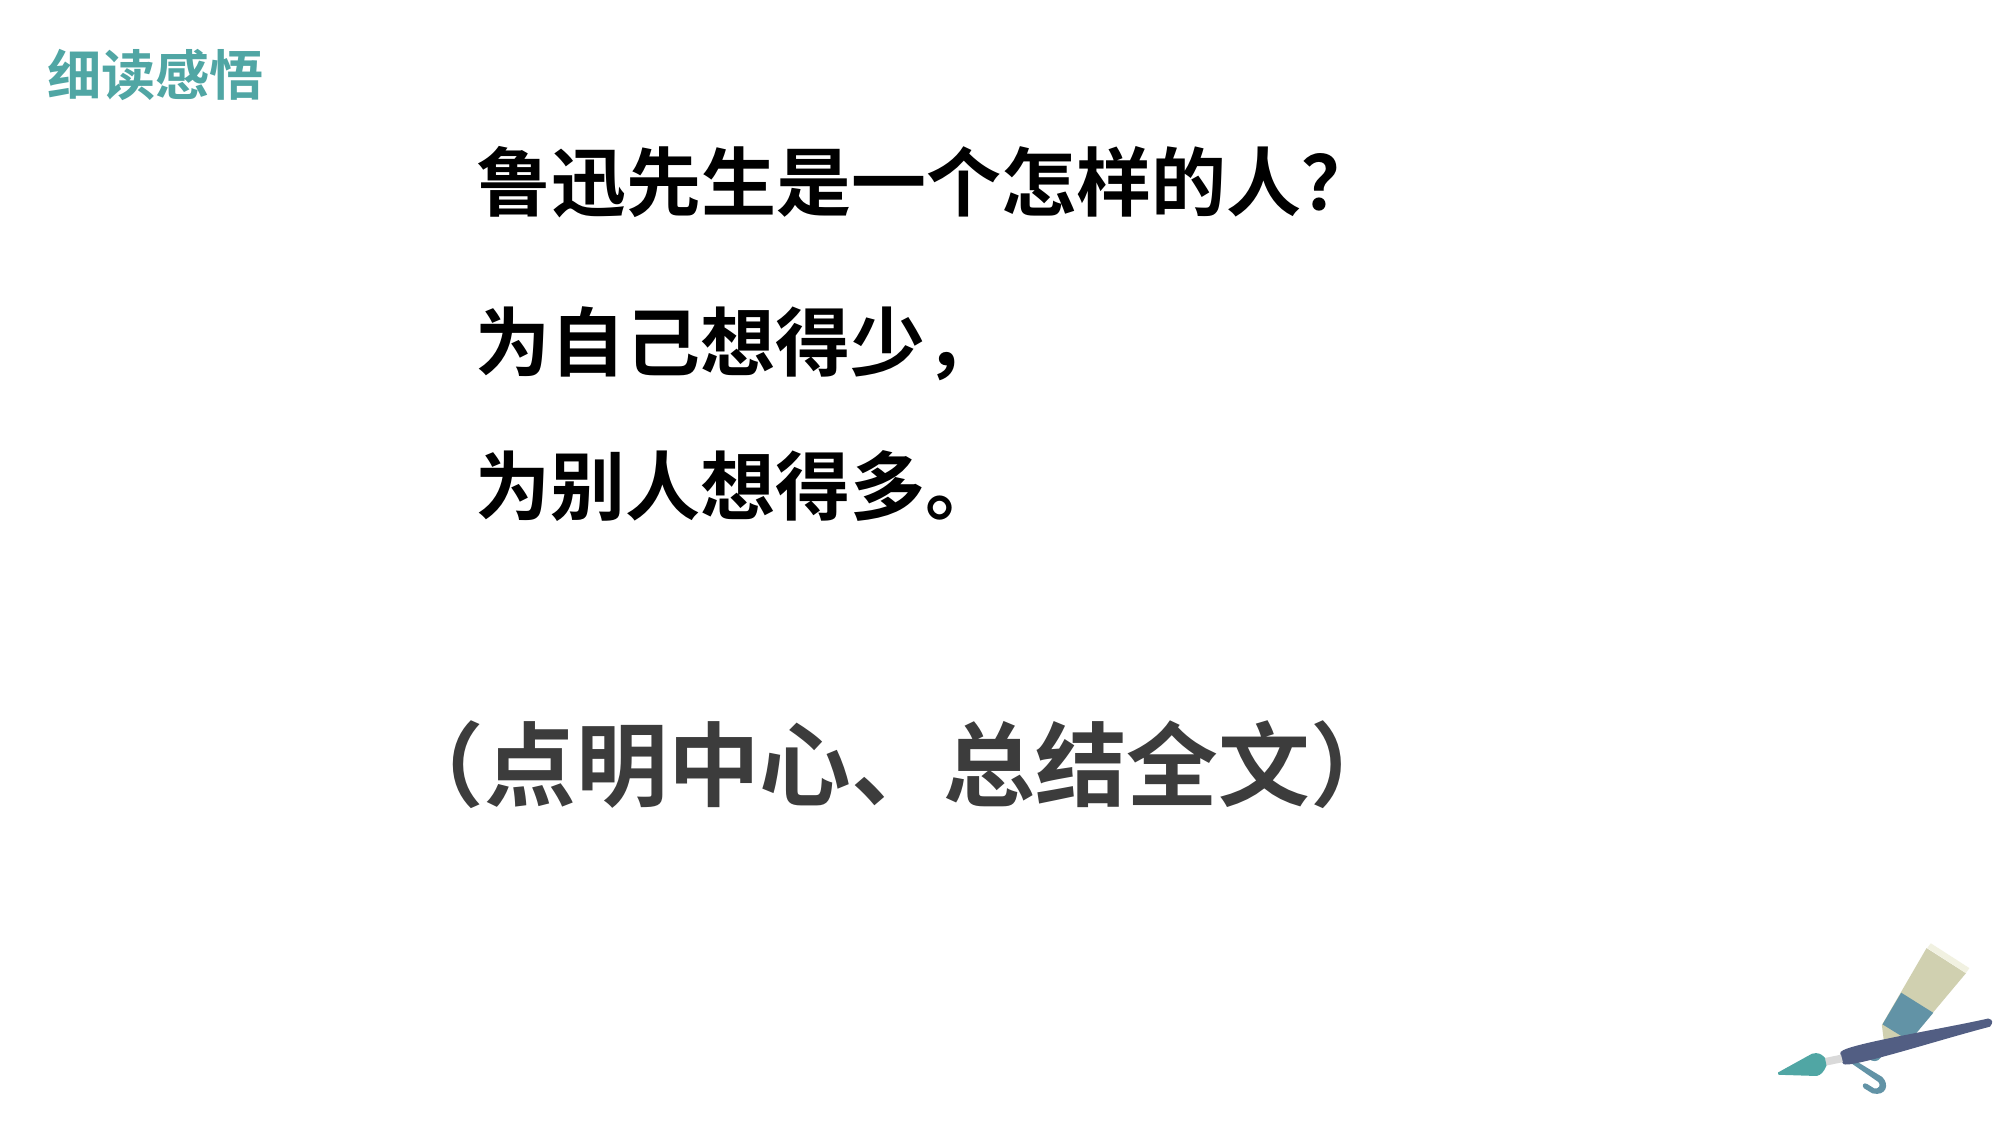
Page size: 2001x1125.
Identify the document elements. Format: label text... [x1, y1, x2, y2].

text_box （点明中心、总结全文） [378, 634, 1704, 826]
text_box 为自己想得少， 为别人想得多。 [461, 234, 1016, 537]
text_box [1811, 945, 1974, 1125]
text_box 细读感悟 [32, 33, 347, 114]
text_box 鲁迅先生是一个怎样的人？ [461, 73, 1392, 233]
